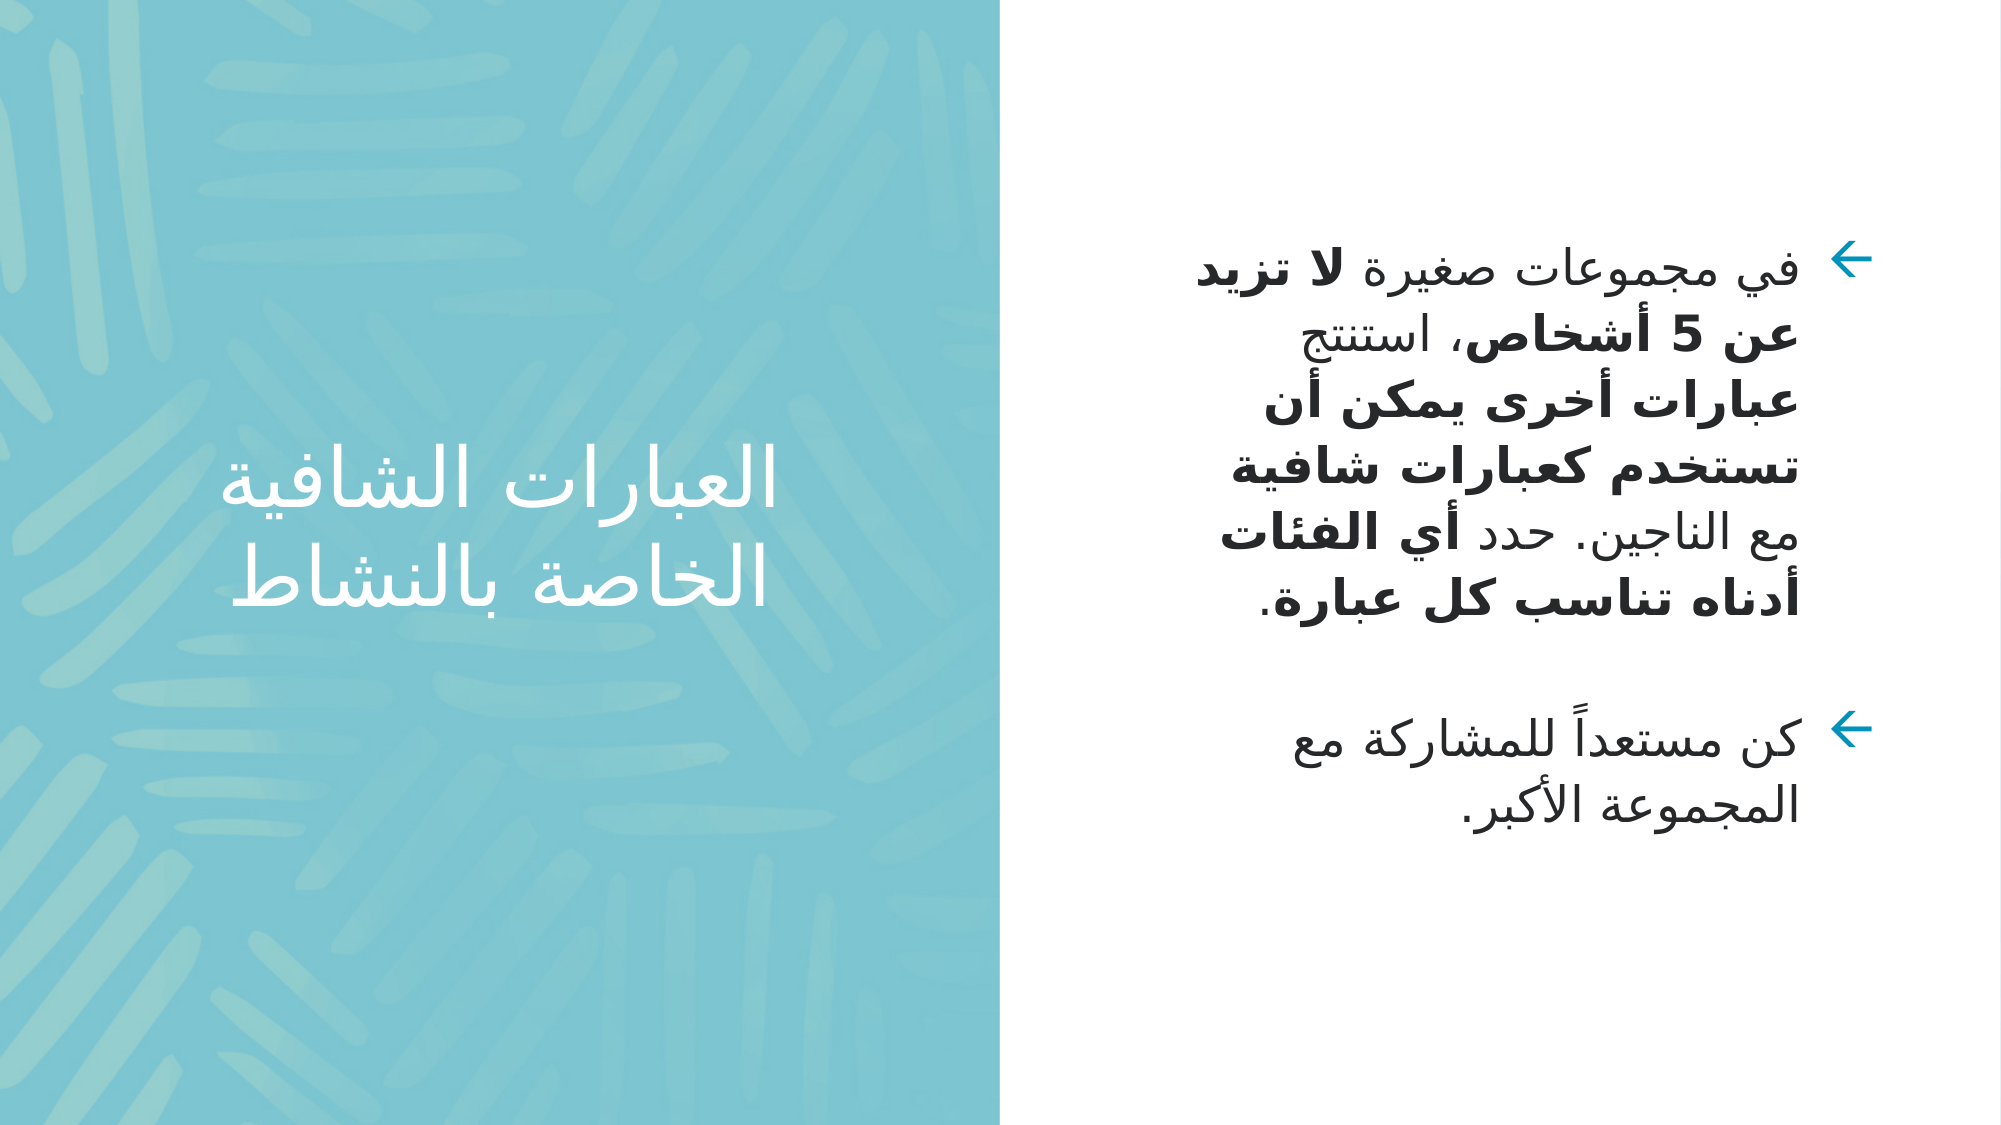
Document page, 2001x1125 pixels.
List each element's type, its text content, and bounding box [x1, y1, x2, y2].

title العبارات الشافية الخاصة بالنشاط [108, 396, 892, 651]
list في مجموعات صغيرة لا تزيد عن 5 أشخاص، استنتج عبارات أخرى يمكن أن تستخدم كعبارات شافية مع الناجين. حدد أي الفئات أدناه تناسب كل عبارة. كن مستعداً للمشاركة مع المجموعة الأكبر. [1162, 490, 1885, 712]
picture [0, 0, 2001, 1125]
